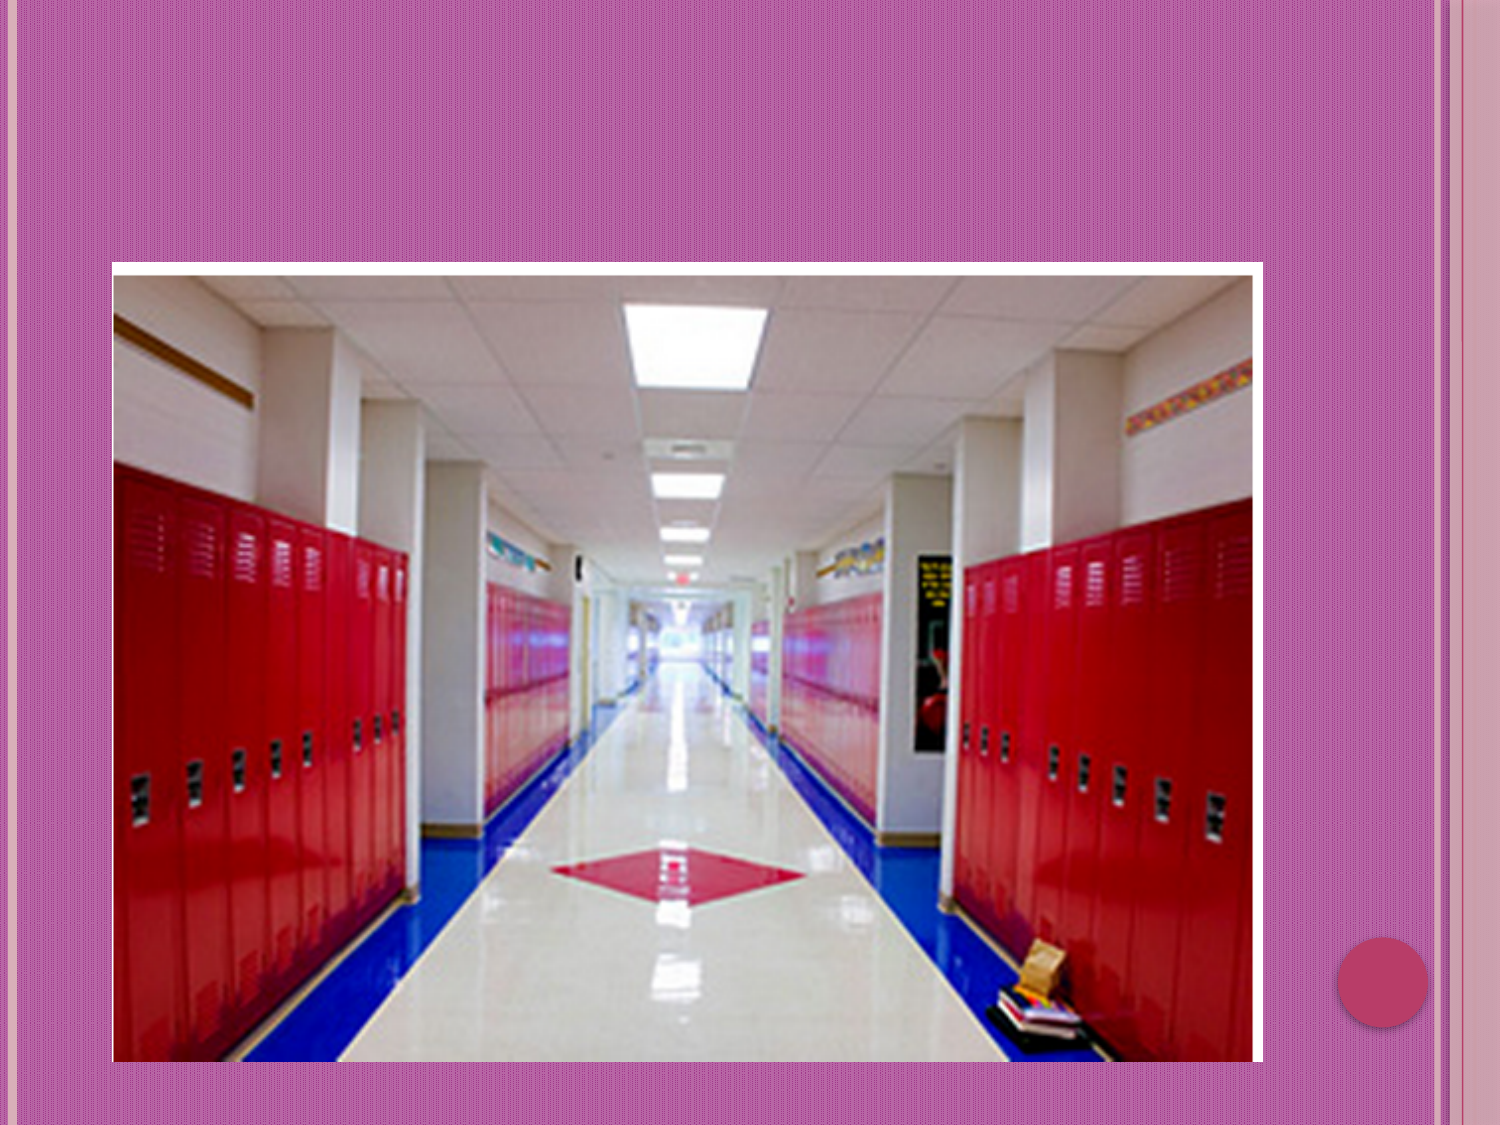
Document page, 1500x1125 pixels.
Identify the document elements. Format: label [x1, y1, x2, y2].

list [74, 261, 1301, 1063]
